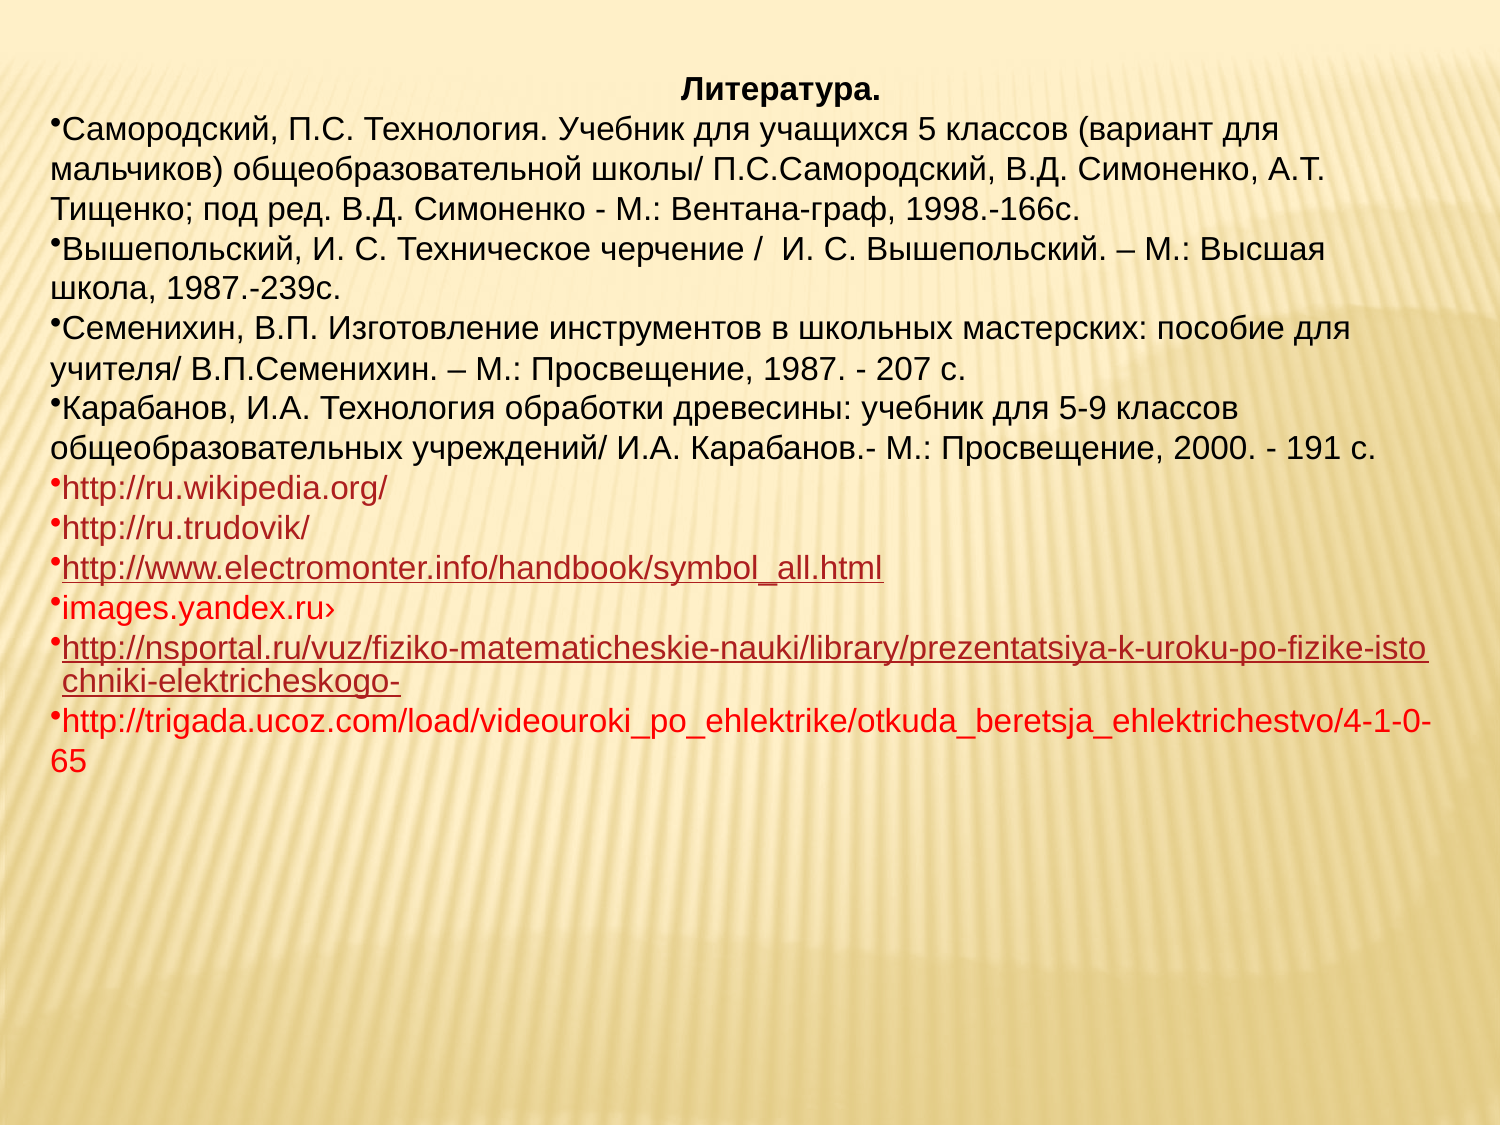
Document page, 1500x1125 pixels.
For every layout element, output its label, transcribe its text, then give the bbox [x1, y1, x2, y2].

text_box Литература. Самородский, П.С. Технология. Учебник для учащихся 5 классов (вариант для мальчиков) общеобразовательной школы/ П.С.Самородский, В.Д. Симоненко, А.Т. Тищенко; под ред. В.Д. Симоненко - М.: Вентана-граф, 1998.-166с. Вышепольский, И. С. Техническое черчение / И. С. Вышепольский. – М.: Высшая школа, 1987.-239с. Семенихин, В.П. Изготовление инструментов в школьных мастерских: пособие для учителя/ В.П.Семенихин. – М.: Просвещение, 1987. - 207 с. Карабанов, И.А. Технология обработки древесины: учебник для 5-9 классов общеобразовательных учреждений/ И.А. Карабанов.- М.: Просвещение, 2000. - 191 с. http://ru.wikipedia.org/ http://ru.trudovik/ http://www.electromonter.info/handbook/symbol_all.html images.yandex.ru› http://nsportal.ru/vuz/fiziko-matematicheskie-nauki/library/prezentatsiya-k-uroku-po-fizike-istochniki-elektricheskogo- http://trigada.ucoz.com/load/videouroki_po_ehlektrike/otkuda_beretsja_ehlektrichestvo/4-1-0-65 [35, 59, 1454, 799]
